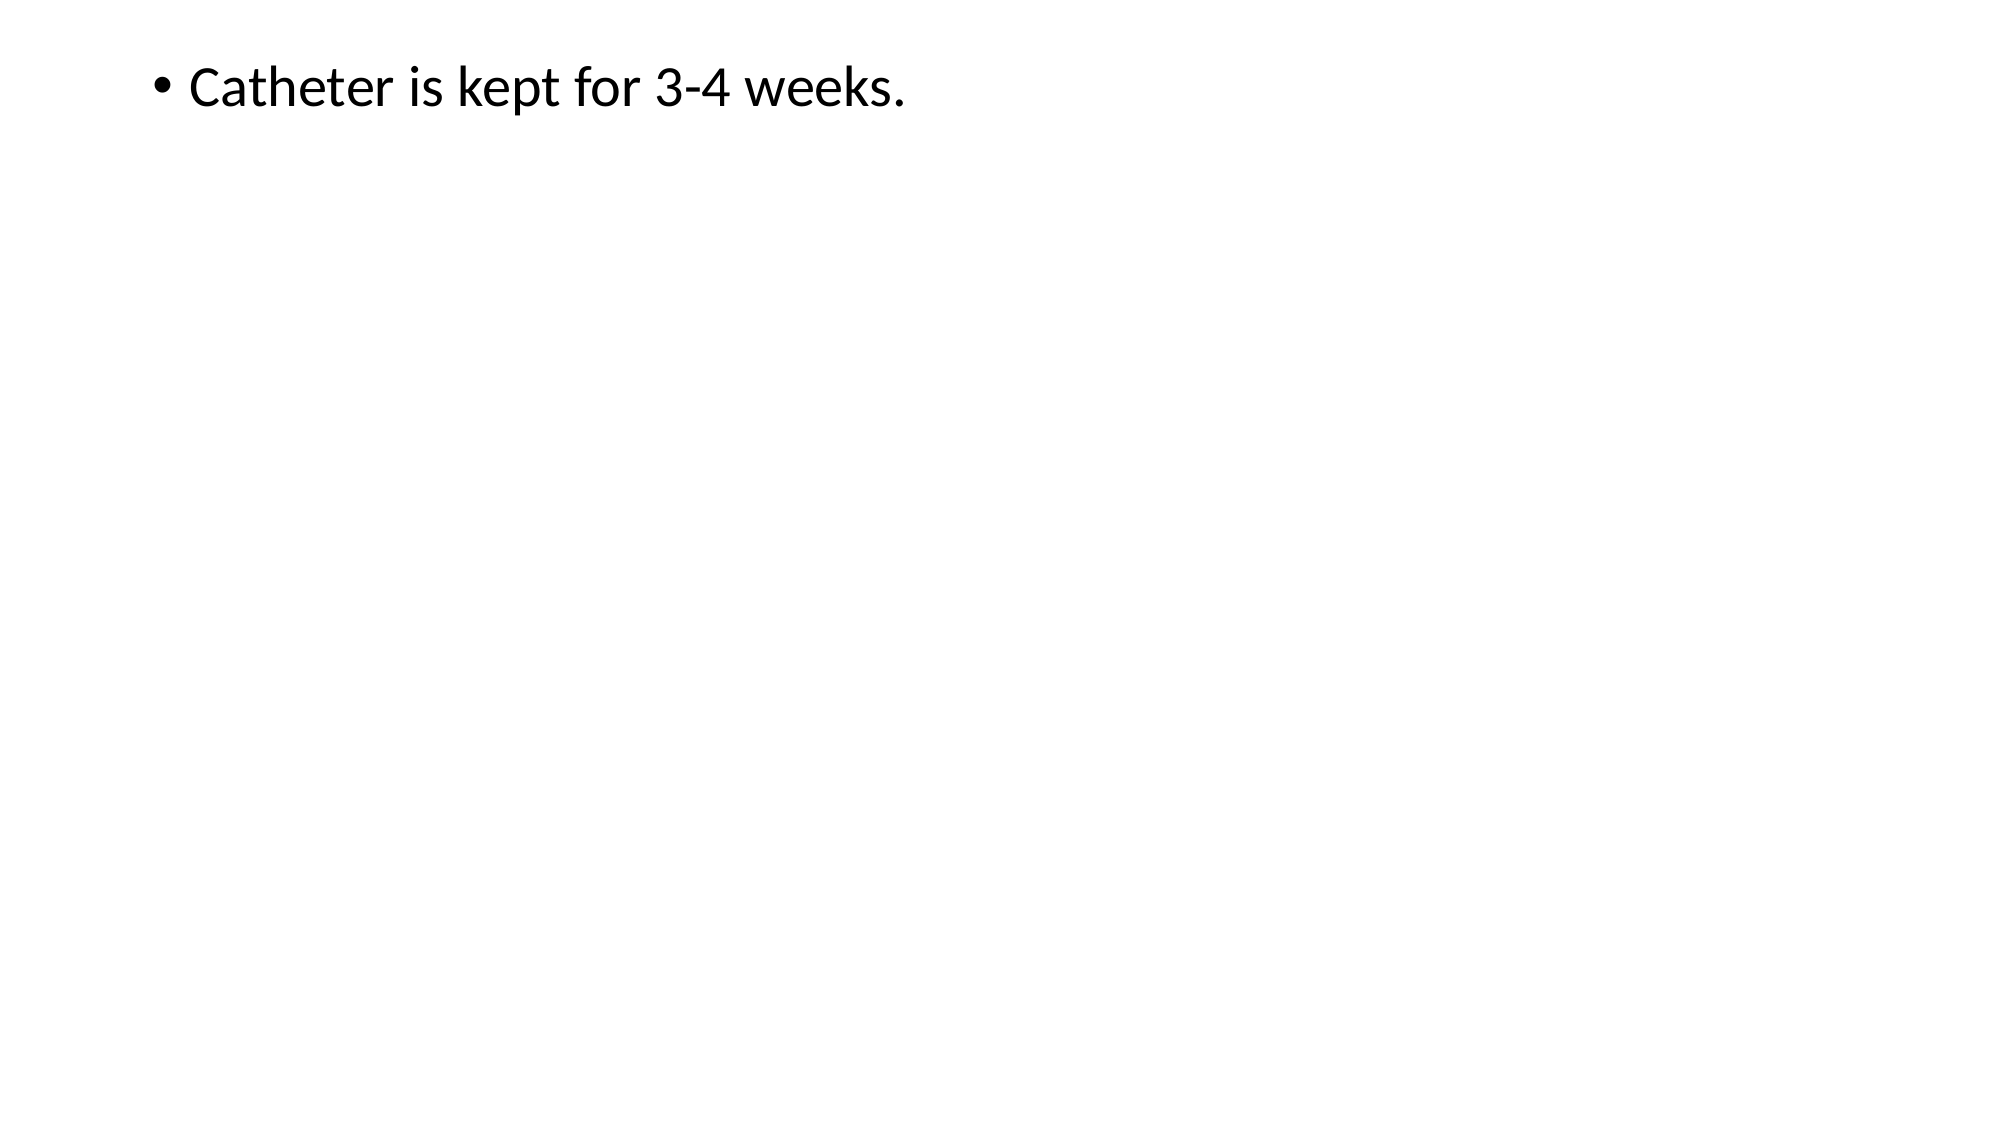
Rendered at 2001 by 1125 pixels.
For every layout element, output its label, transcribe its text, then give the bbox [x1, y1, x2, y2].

list Catheter is kept for 3-4 weeks. [137, 49, 1863, 1014]
